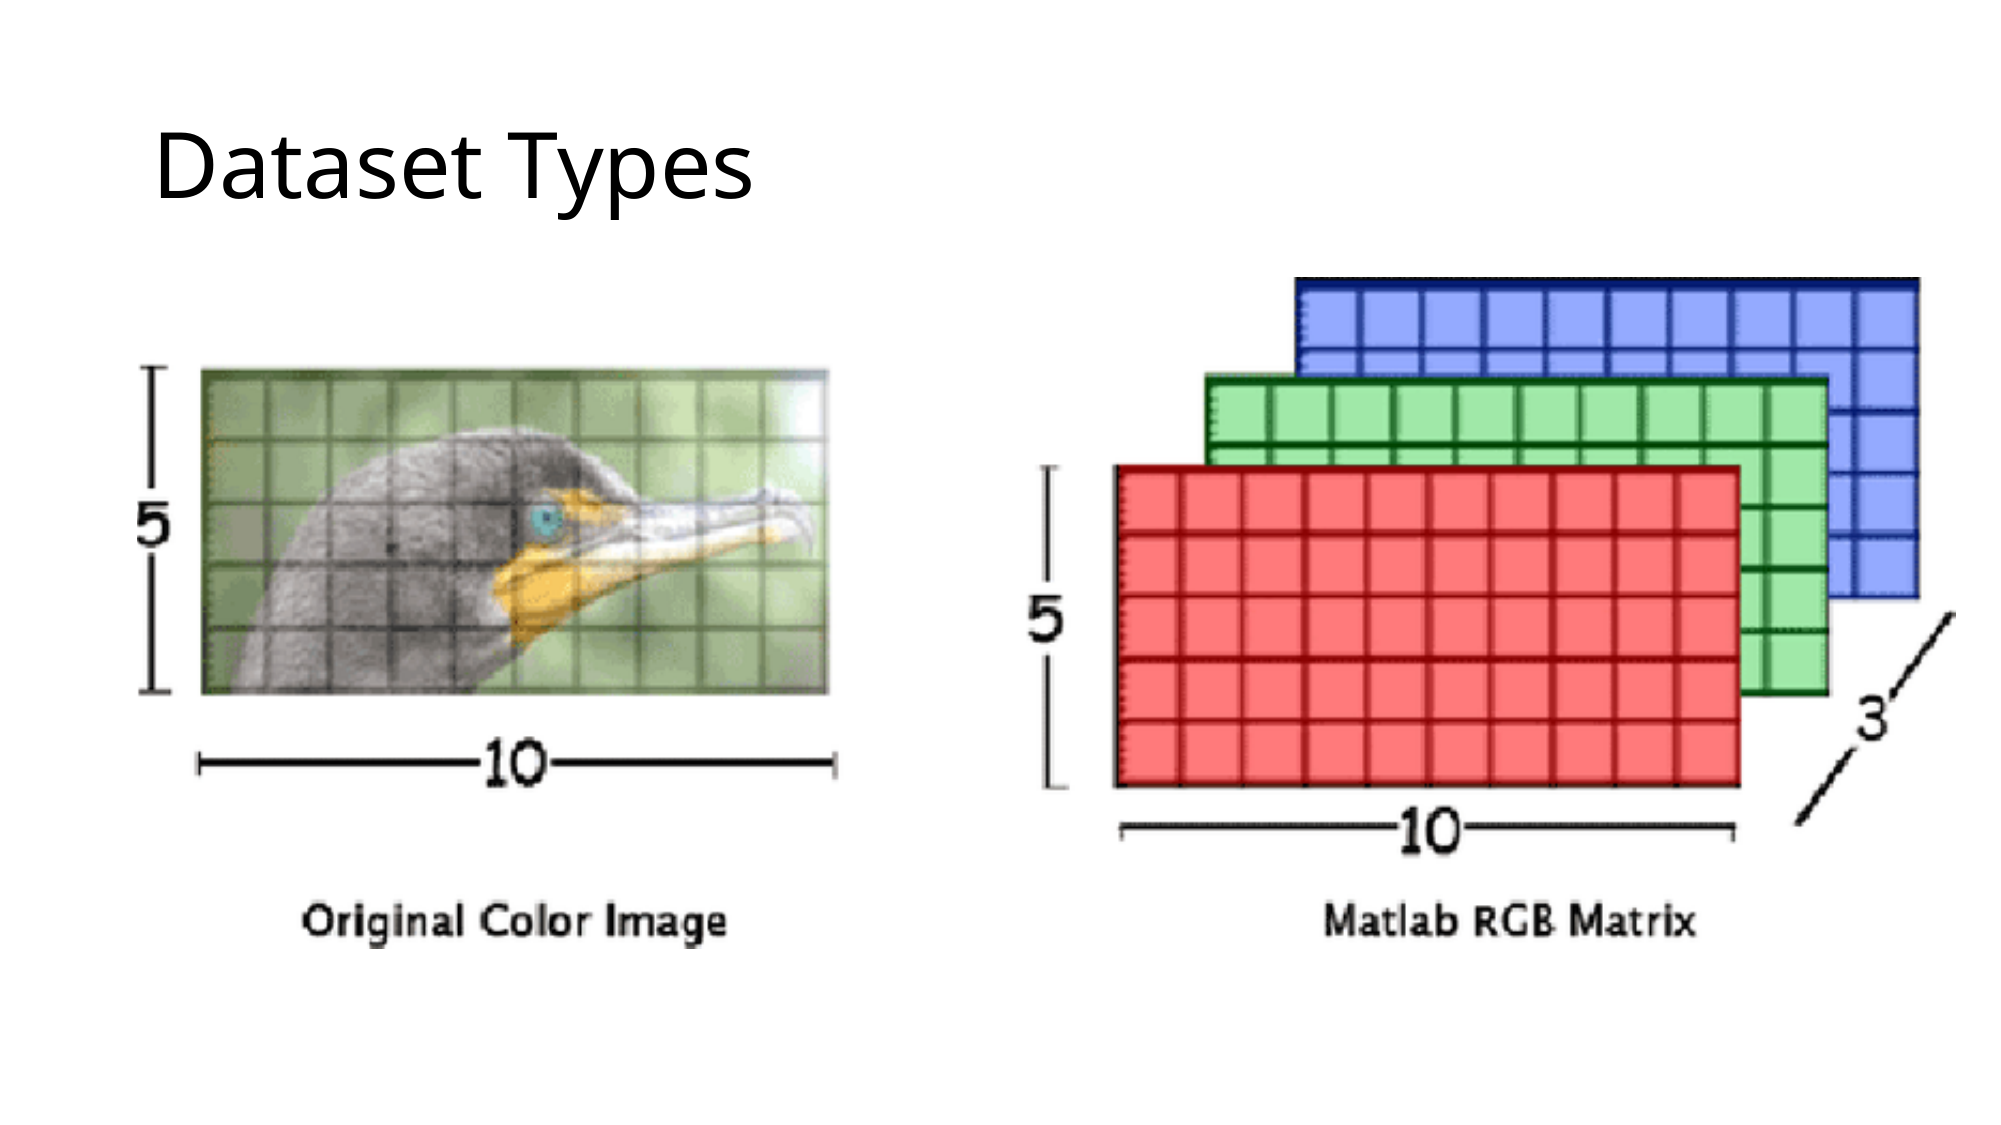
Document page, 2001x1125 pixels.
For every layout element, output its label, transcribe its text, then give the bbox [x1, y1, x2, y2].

title Dataset Types [137, 59, 1863, 276]
picture [136, 276, 1957, 950]
